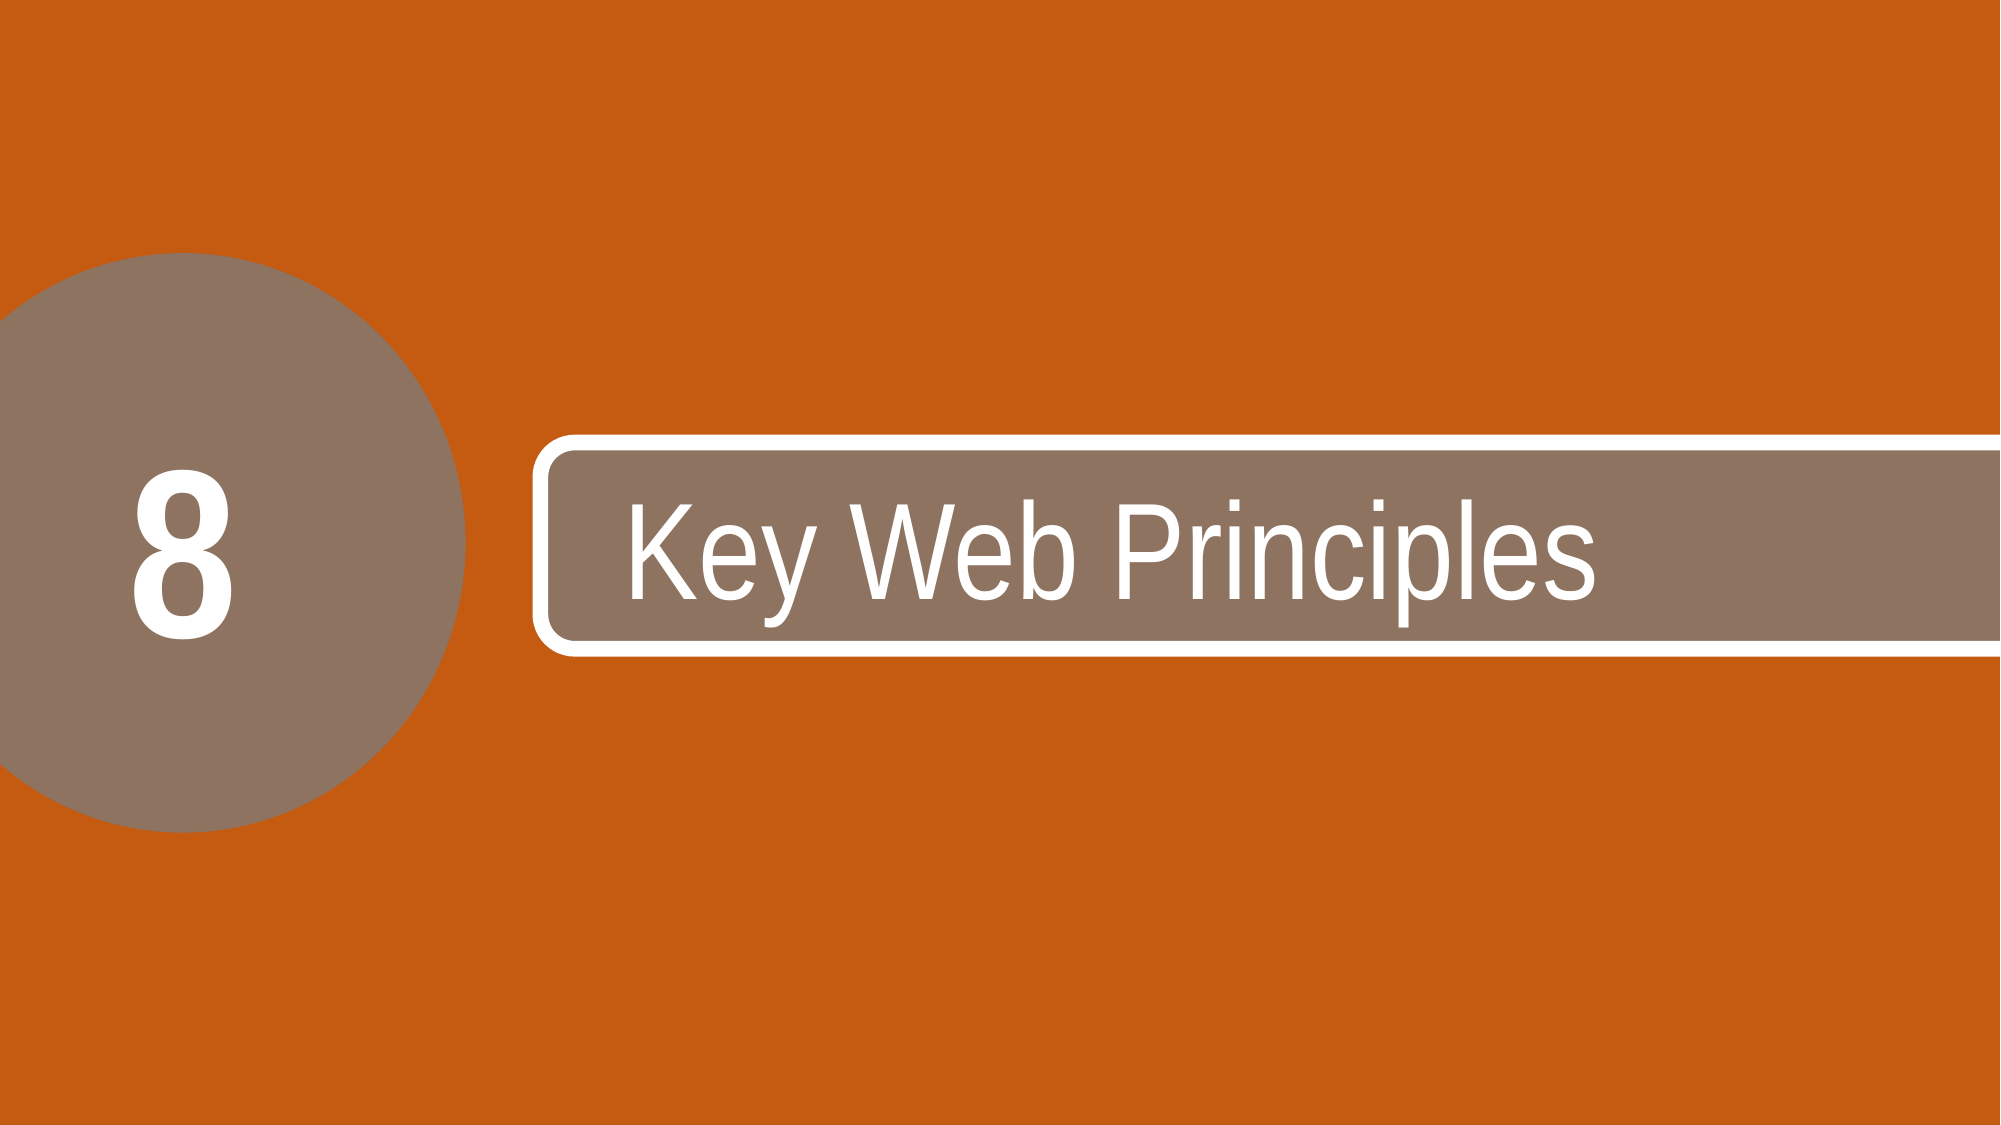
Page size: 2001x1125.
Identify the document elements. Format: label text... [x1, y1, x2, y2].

text_box Key Web Principles [609, 454, 1797, 635]
text_box [539, 441, 2000, 650]
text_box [0, 253, 466, 833]
